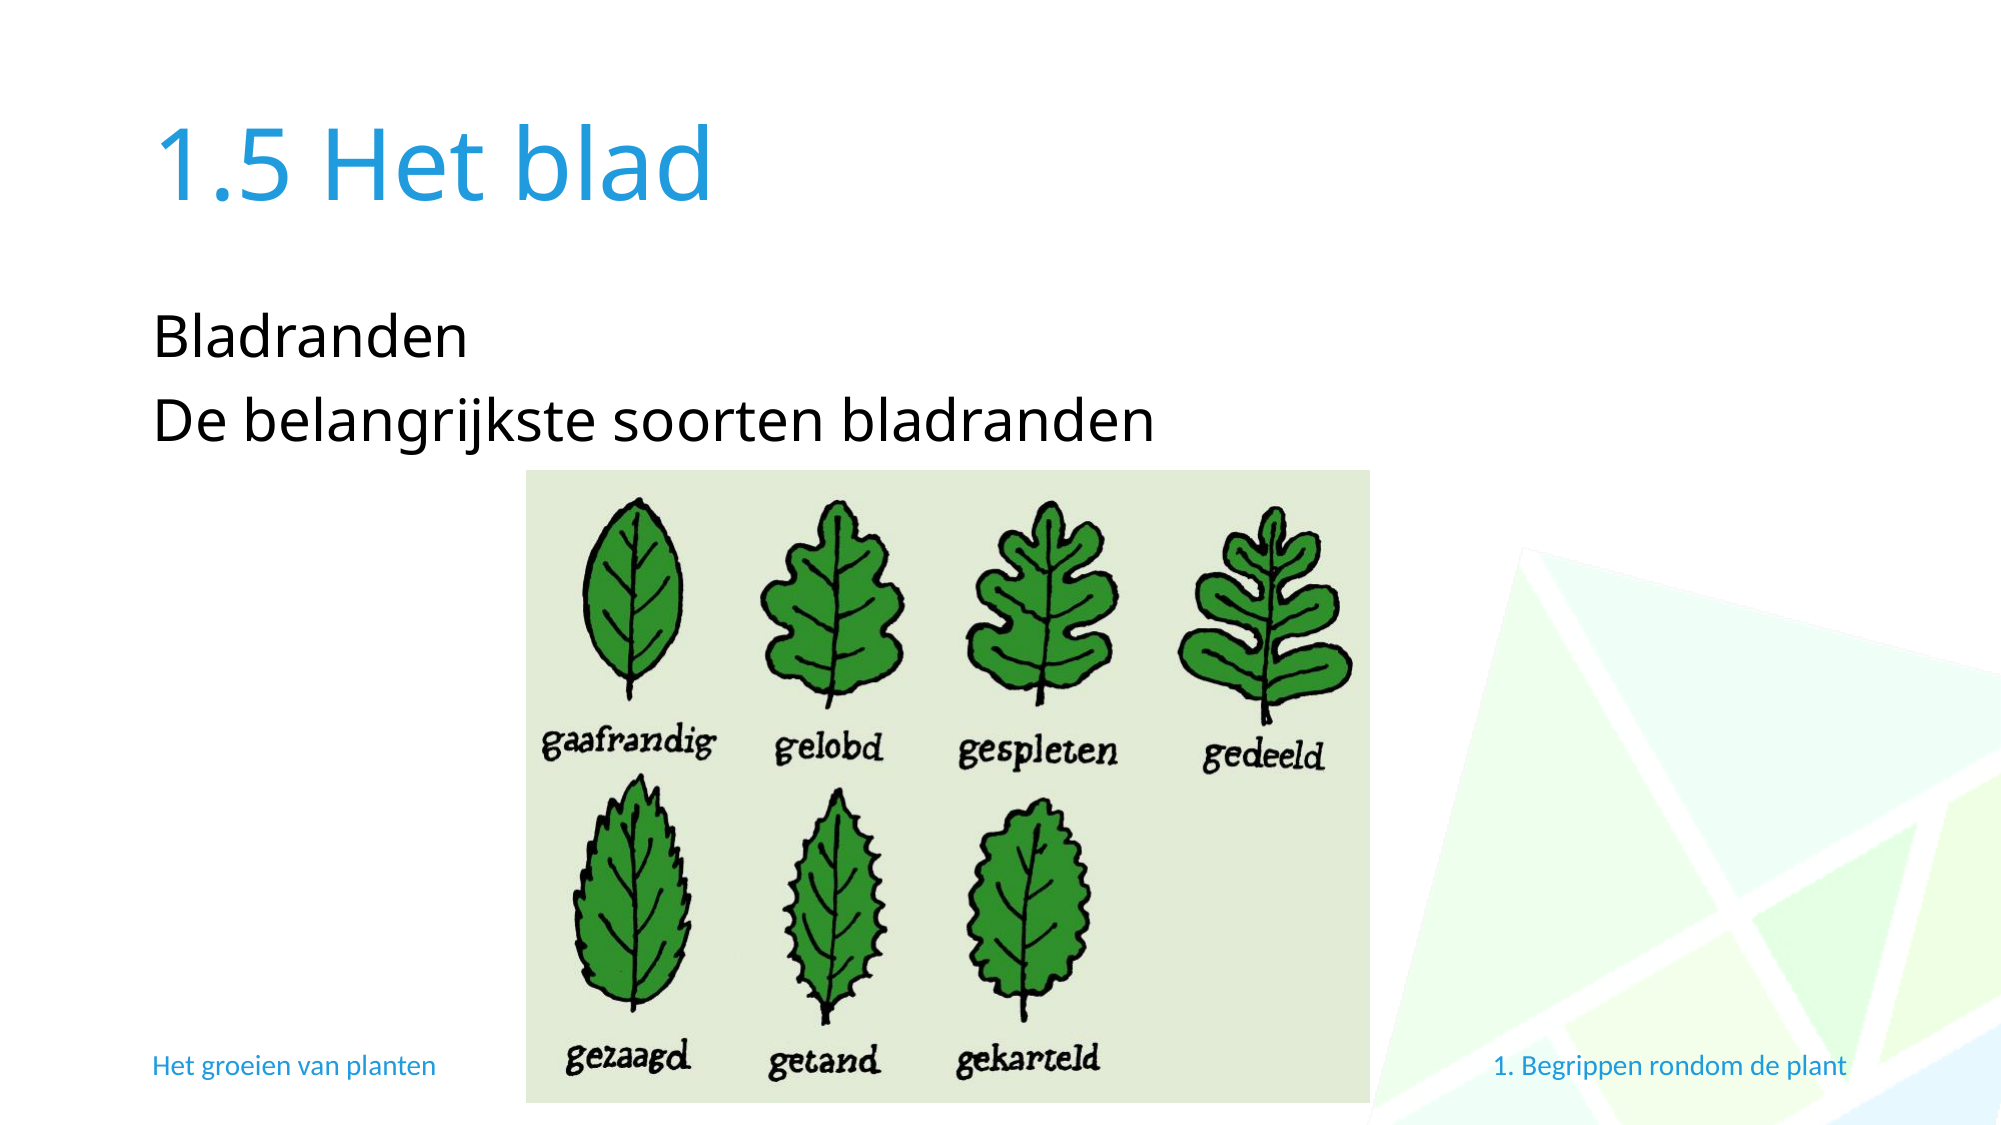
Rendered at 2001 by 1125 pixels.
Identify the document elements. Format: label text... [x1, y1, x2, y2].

list 1. Begrippen rondom de plant [1412, 1042, 1863, 1103]
list Het groeien van planten [137, 1042, 526, 1103]
picture [526, 470, 1370, 1103]
title 1.5 Het blad [137, 59, 1863, 278]
list Bladranden De belangrijkste soorten bladranden [137, 299, 1863, 1014]
